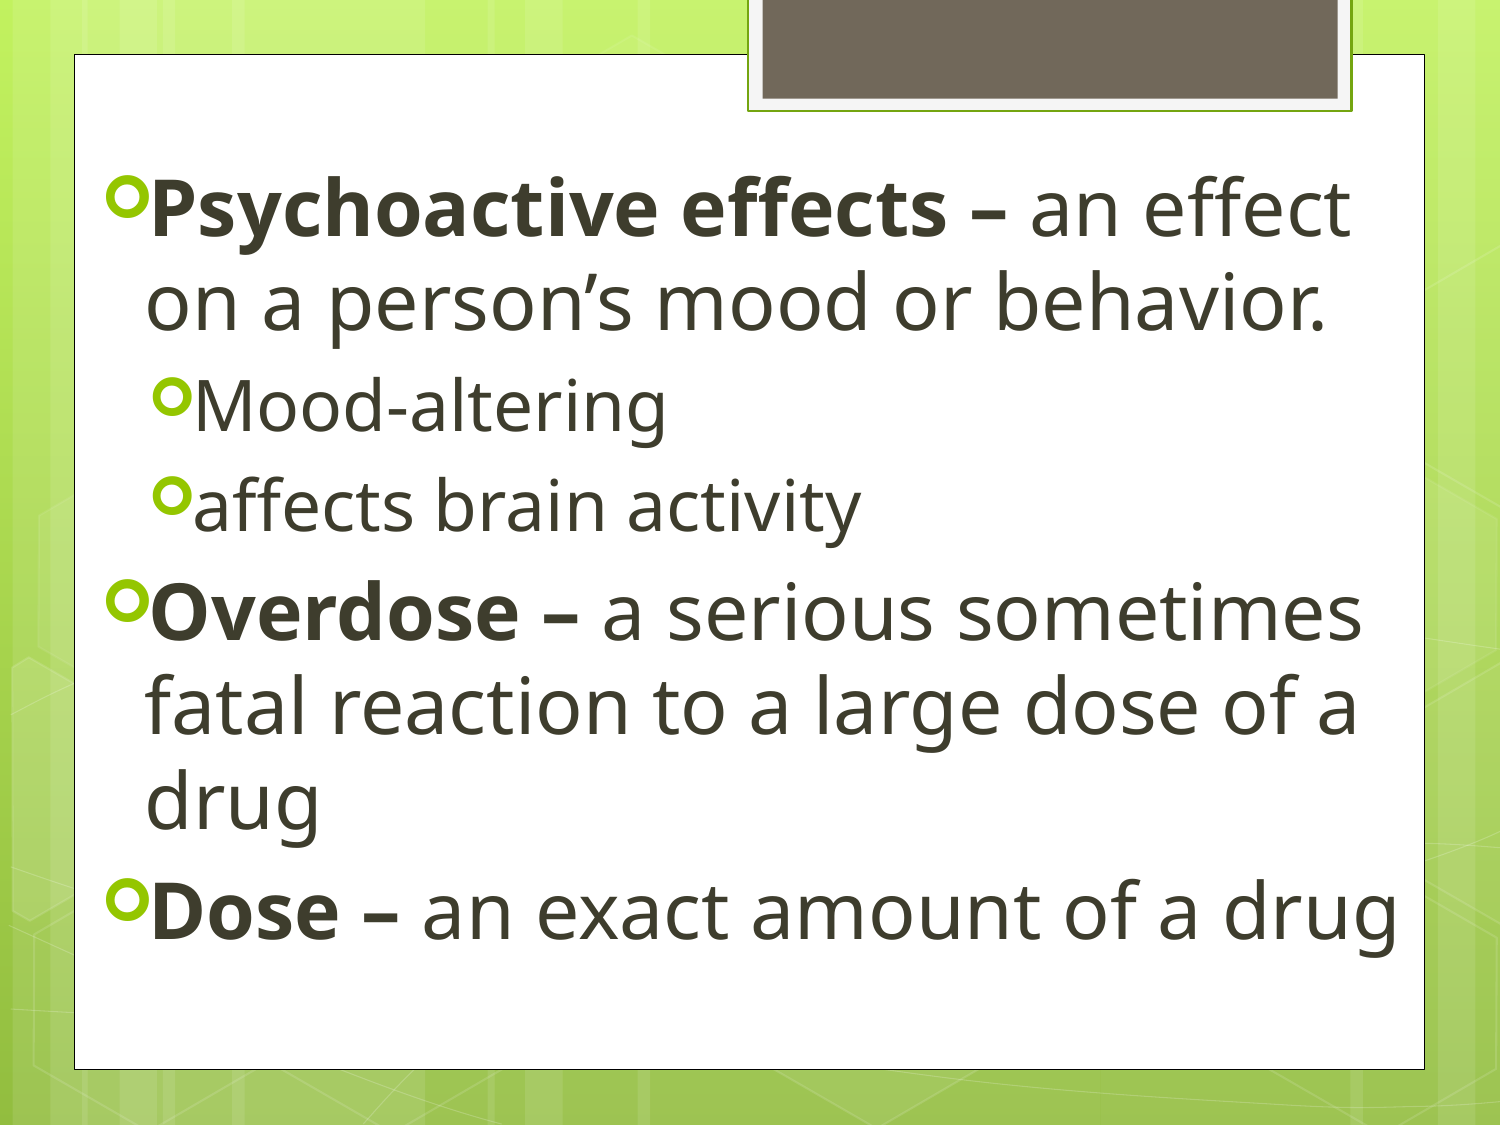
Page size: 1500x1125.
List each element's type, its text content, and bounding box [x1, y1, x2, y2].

list Psychoactive effects – an effect on a person’s mood or behavior. Mood-altering affects brain activity Overdose – a serious sometimes fatal reaction to a large dose of a drug Dose – an exact amount of a drug [75, 149, 1425, 1069]
